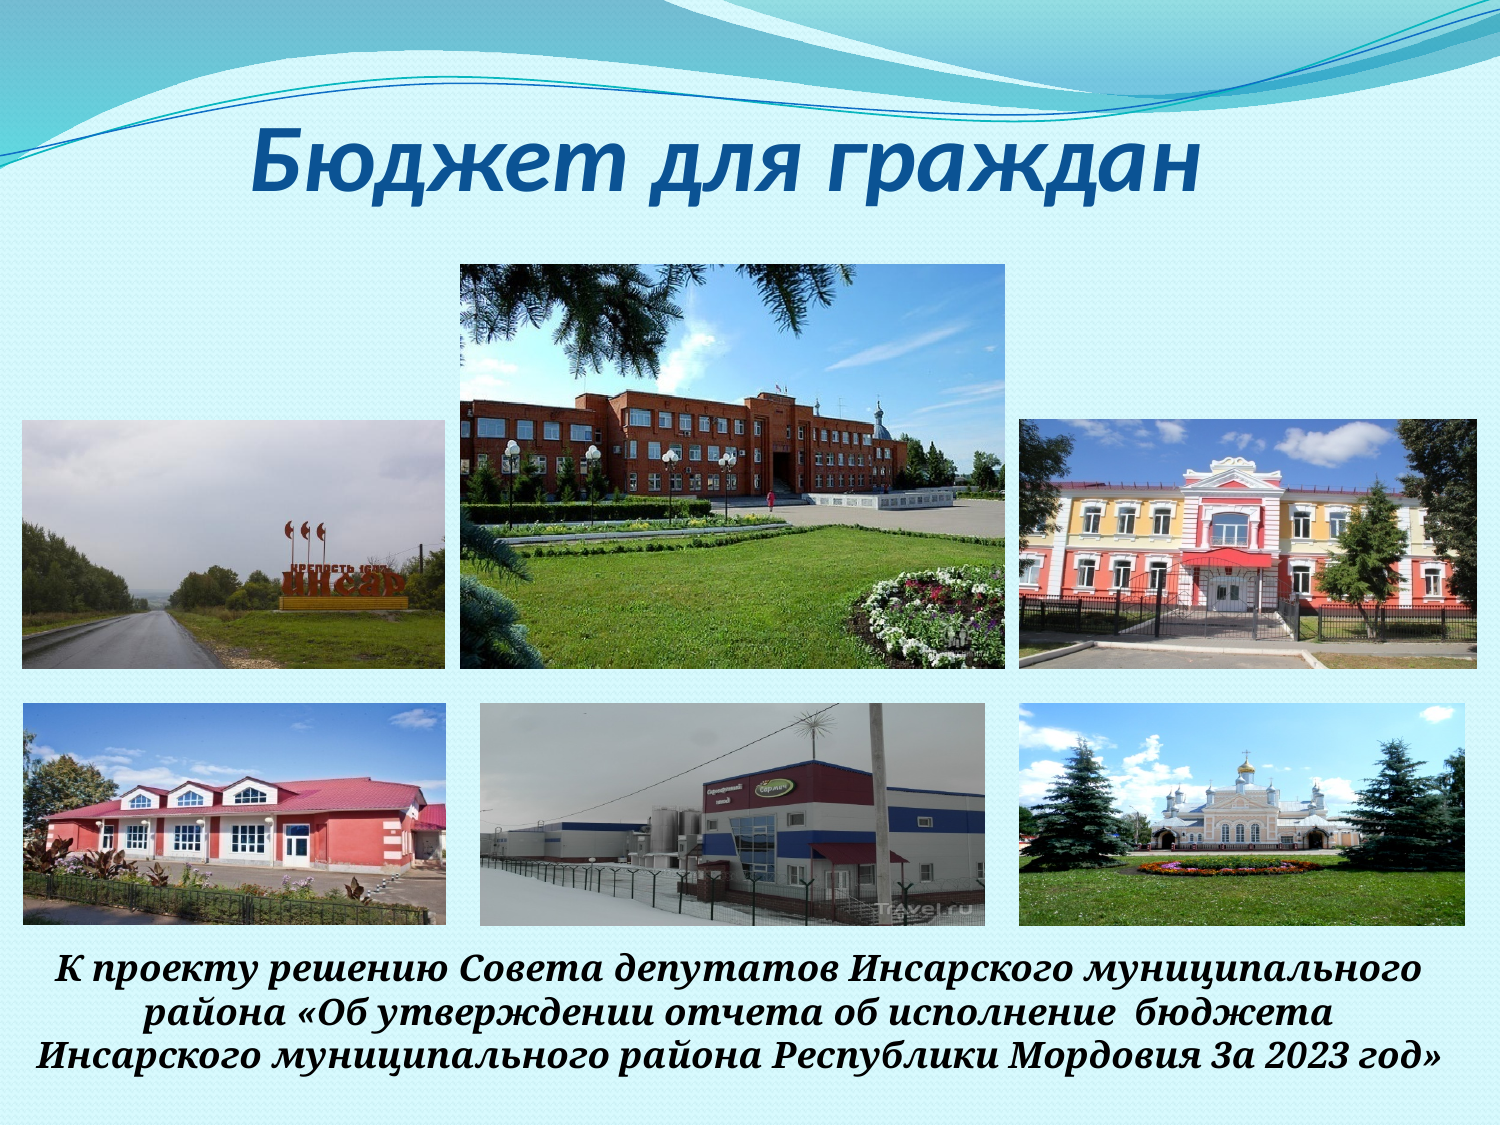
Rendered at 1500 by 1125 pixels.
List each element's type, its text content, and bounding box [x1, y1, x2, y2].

picture [460, 264, 1005, 669]
picture [1019, 419, 1477, 669]
picture [480, 702, 985, 926]
picture [1019, 702, 1466, 926]
subtitle К проекту решению Совета депутатов Инсарского муниципального района «Об утверждении отчета об исполнение бюджета Инсарского муниципального района Республики Мордовия 3а 2023 год» [35, 937, 1454, 1090]
picture [23, 702, 446, 925]
picture [22, 420, 445, 669]
title Бюджет для граждан [117, 93, 1336, 211]
